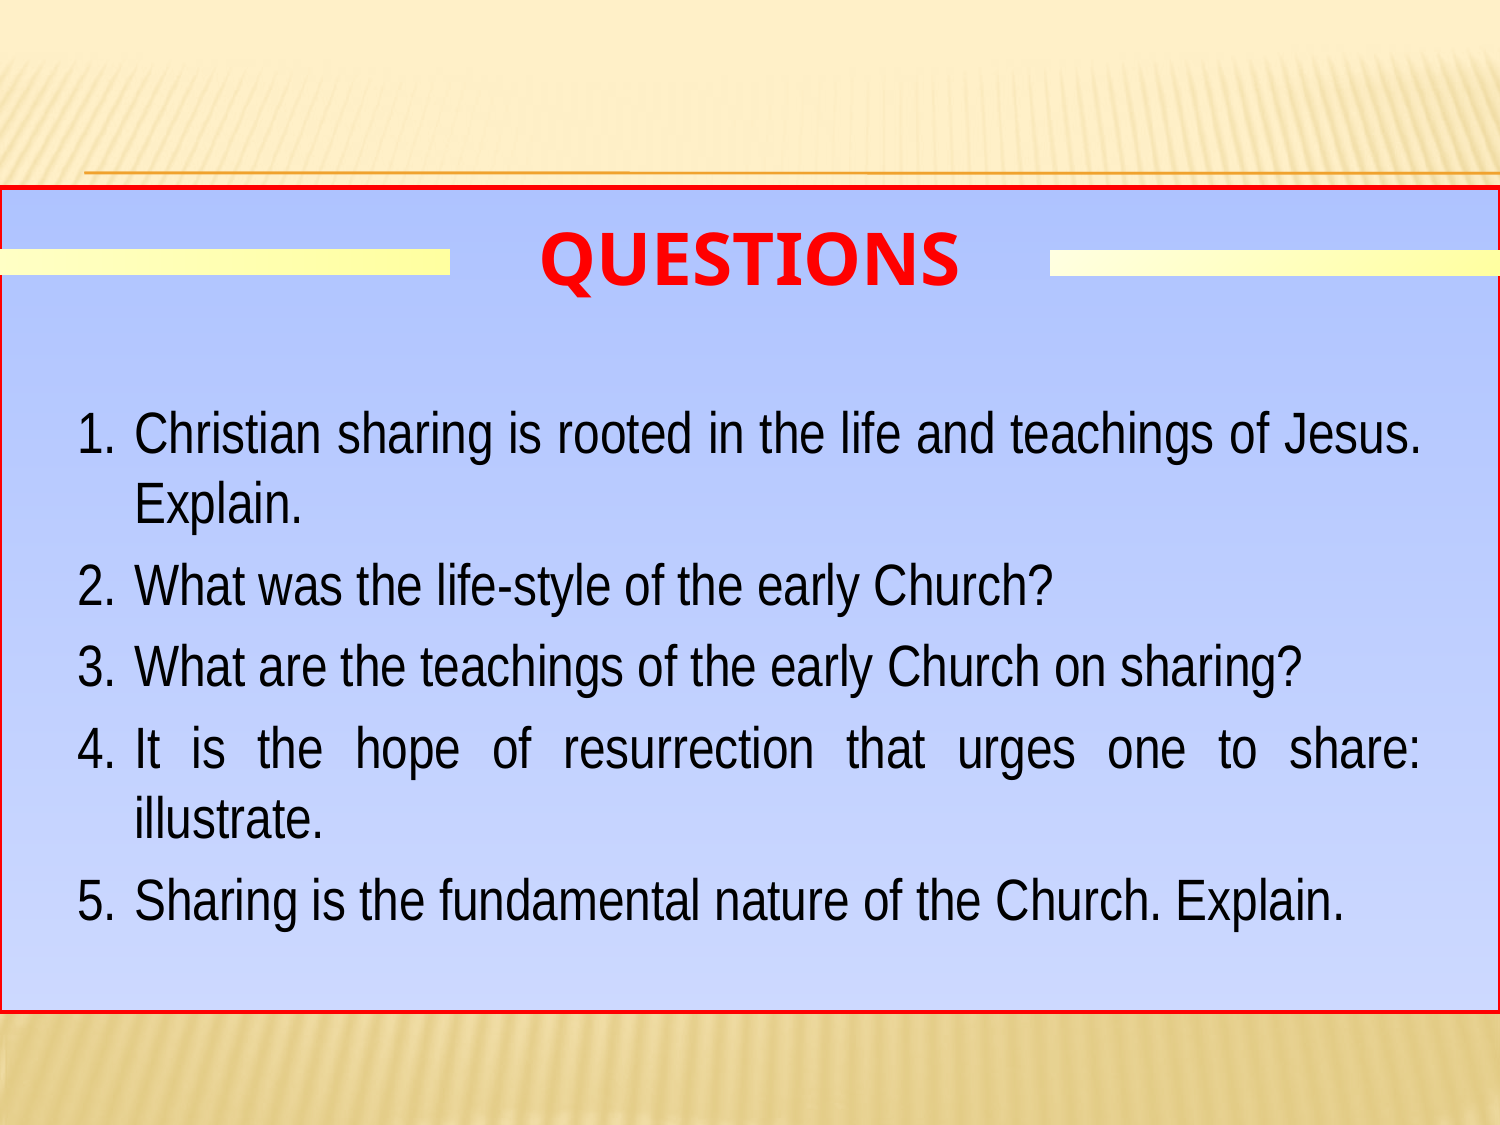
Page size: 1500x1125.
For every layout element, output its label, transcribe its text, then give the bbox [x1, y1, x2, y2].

text_box [0, 248, 452, 277]
title Questions [0, 187, 1500, 325]
text_box [0, 325, 1500, 1014]
text_box [1048, 248, 1500, 277]
list 1. Christian sharing is rooted in the life and teachings of Jesus. Explain. 2. What was the life-style of the early Church? 3. What are the teachings of the early Church on sharing? 4. It is the hope of resurrection that urges one to share: illustrate. 5. Sharing is the fundamental nature of the Church. Explain. [62, 387, 1438, 750]
